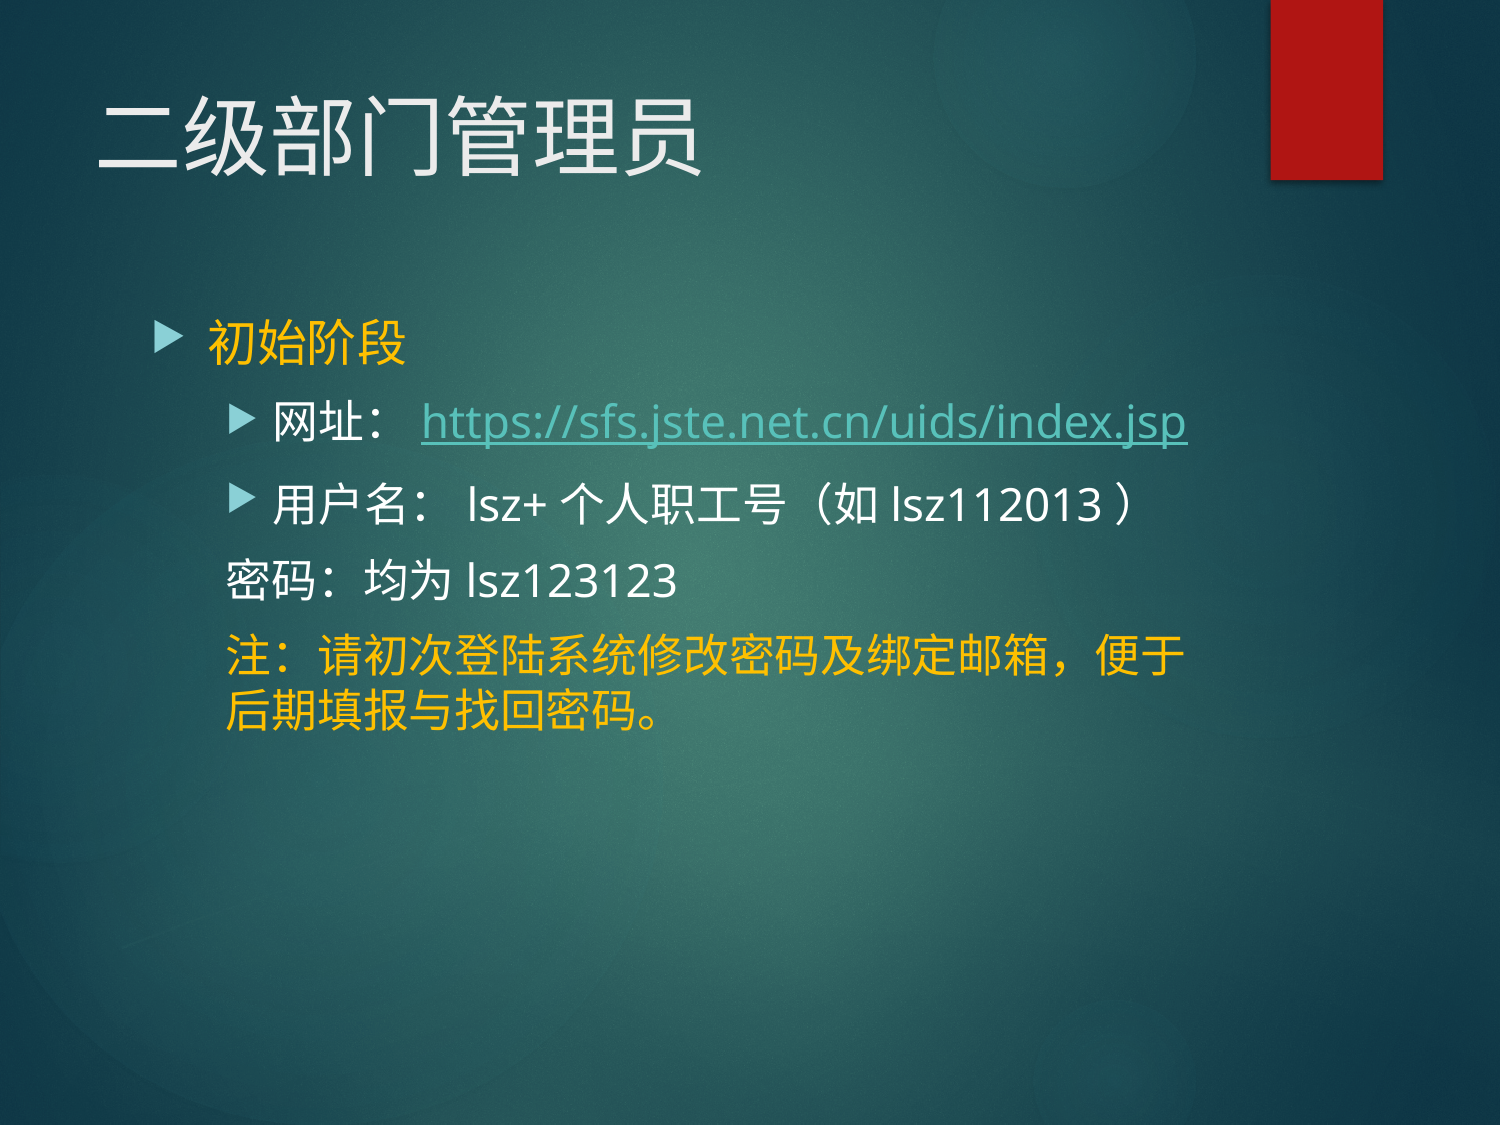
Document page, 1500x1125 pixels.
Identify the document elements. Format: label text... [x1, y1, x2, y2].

list 初始阶段 网址：https://sfs.jste.net.cn/uids/index.jsp 用户名：lsz+个人职工号（如lsz112013） 密码：均为lsz123123 注：请初次登陆系统修改密码及绑定邮箱，便于后期填报与找回密码。 [135, 304, 1237, 1025]
title 二级部门管理员 [79, 74, 1237, 304]
